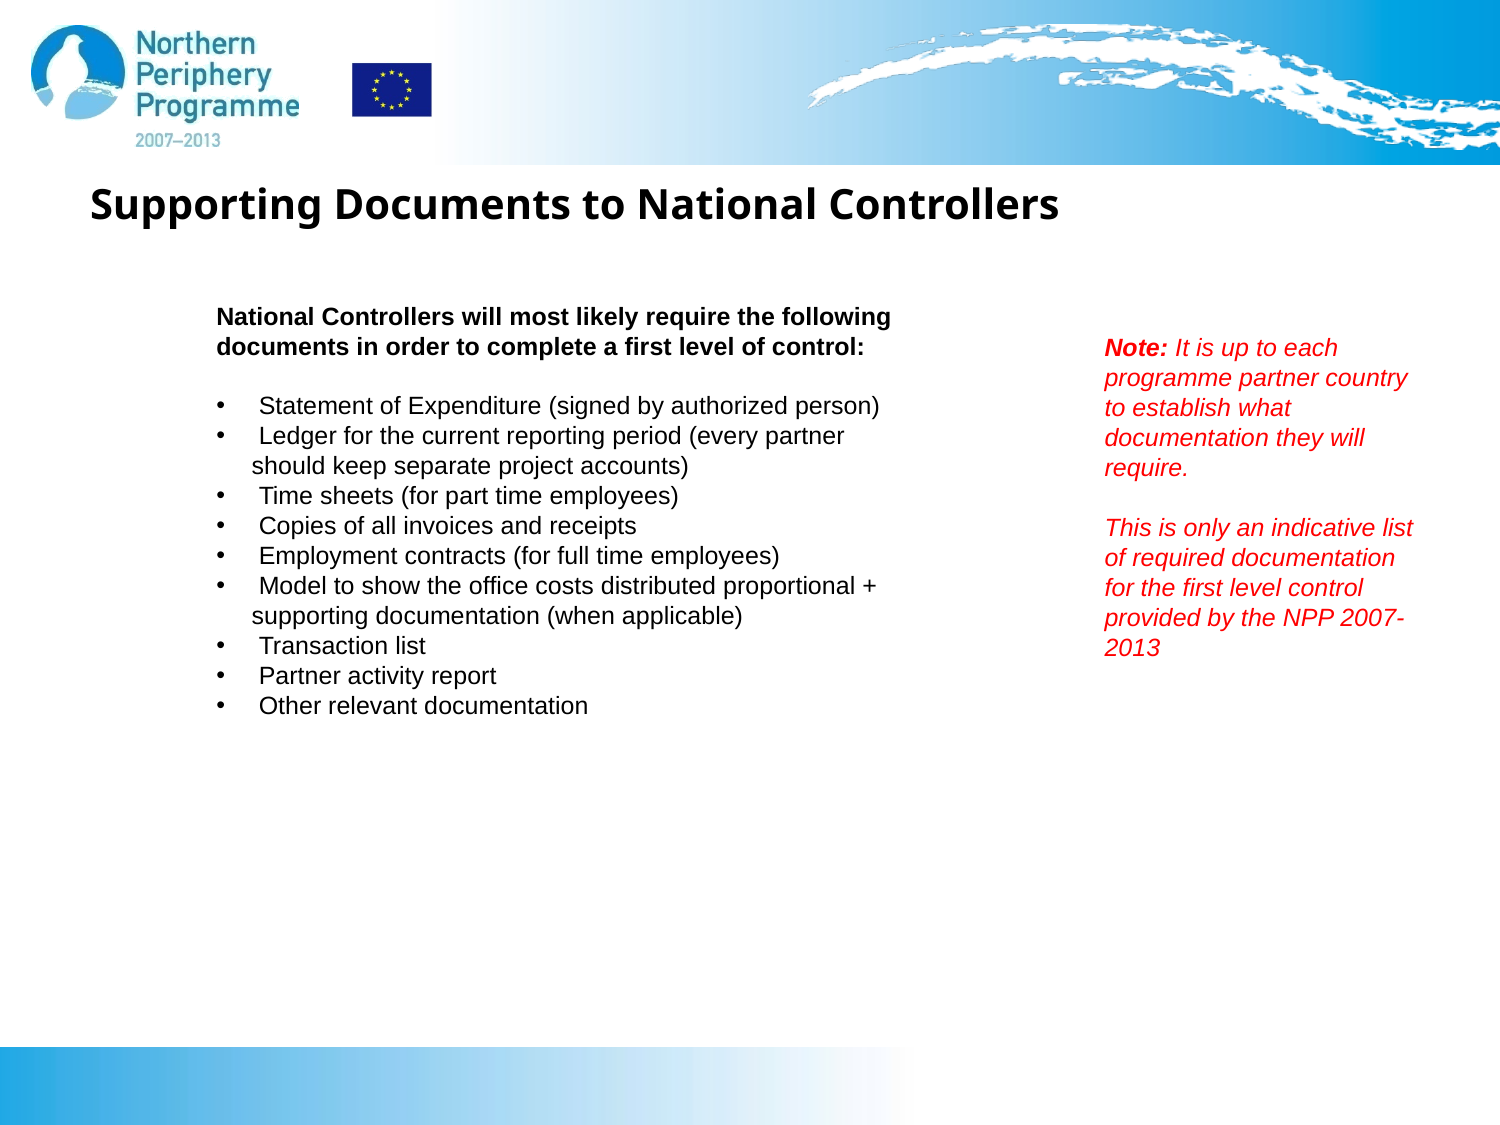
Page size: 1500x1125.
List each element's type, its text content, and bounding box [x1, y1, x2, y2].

picture [1476, 100, 1500, 107]
text_box National Controllers will most likely require the following documents in order to complete a first level of control: Statement of Expenditure (signed by authorized person) Ledger for the current reporting period (every partner should keep separate project accounts) Time sheets (for part time employees) Copies of all invoices and receipts Employment contracts (for full time employees) Model to show the office costs distributed proportional + supporting documentation (when applicable) Transaction list Partner activity report Other relevant documentation [201, 292, 939, 727]
picture [0, 1047, 1053, 1125]
picture [31, 1, 1500, 165]
text_box Note: It is up to each programme partner country to establish what documentation they will require. This is only an indicative list of required documentation for the first level control provided by the NPP 2007-2013 [1089, 324, 1442, 759]
title Supporting Documents to National Controllers [74, 44, 1149, 236]
